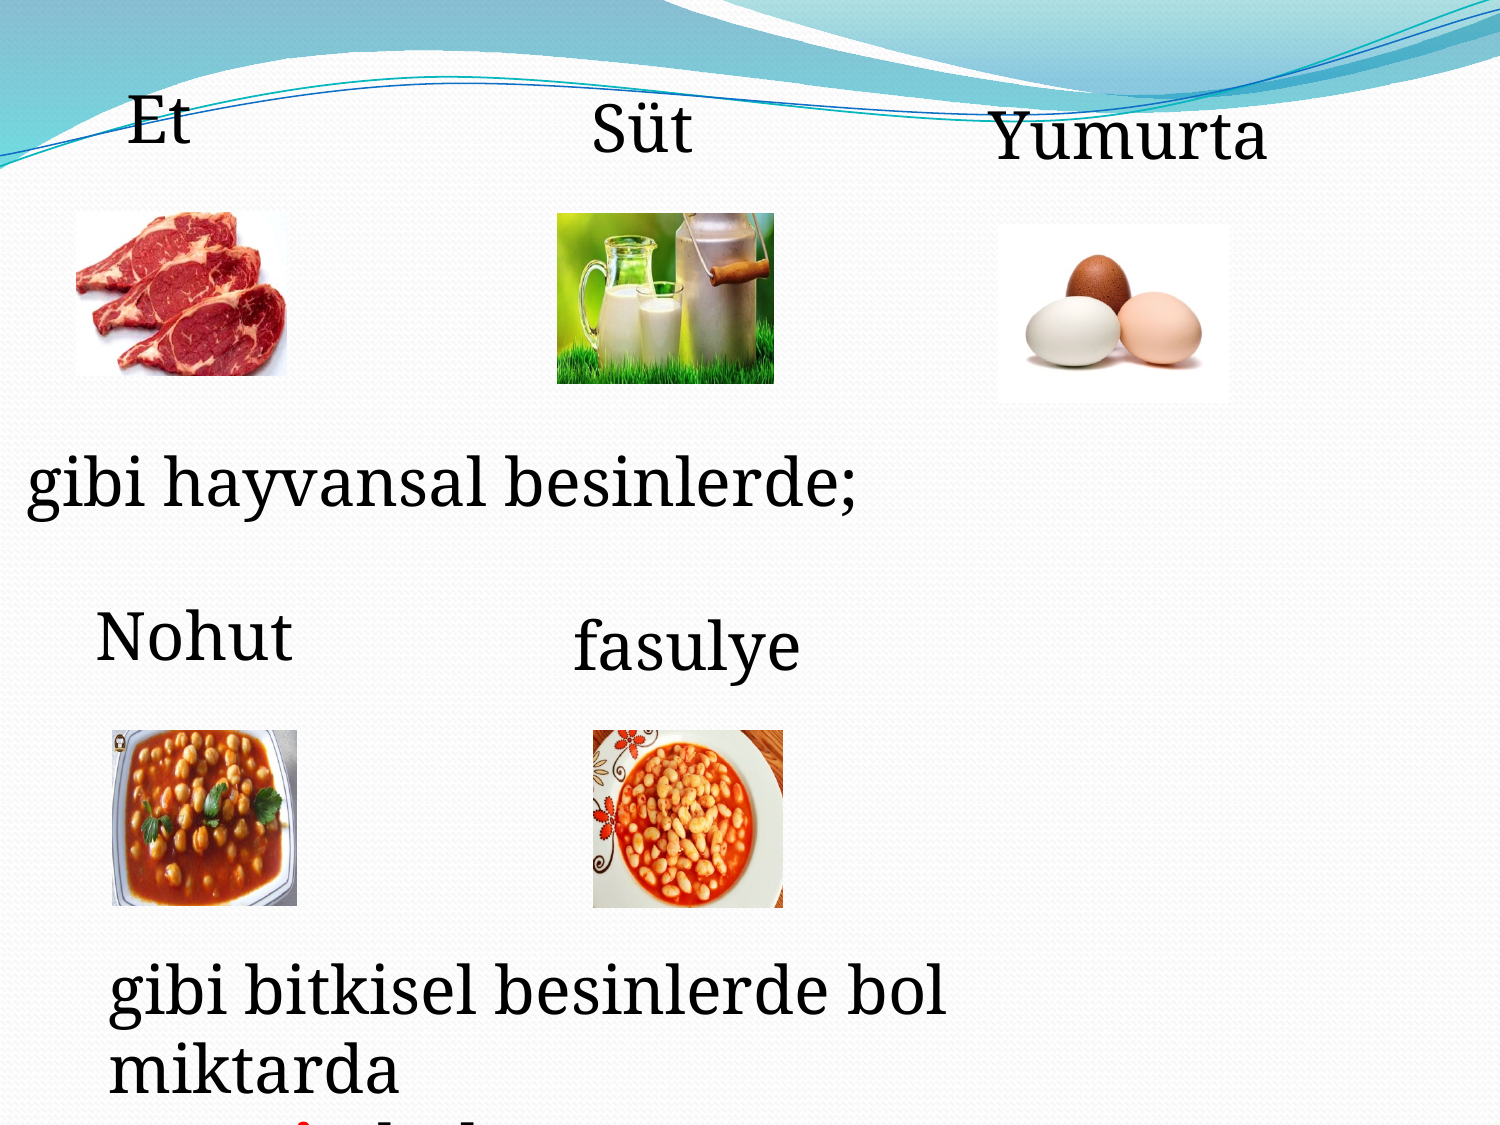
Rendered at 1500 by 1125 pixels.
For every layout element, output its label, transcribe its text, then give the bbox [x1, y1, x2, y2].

text_box gibi bitkisel besinlerde bol miktarda protein bulunur. [93, 940, 1207, 1125]
picture [556, 212, 774, 384]
picture [76, 211, 287, 376]
list Et [112, 68, 349, 199]
picture [592, 730, 783, 908]
picture [997, 224, 1229, 403]
text_box Yumurta [973, 85, 1286, 181]
text_box gibi hayvansal besinlerde; [11, 432, 875, 528]
text_box Süt [576, 78, 754, 173]
text_box Nohut [81, 586, 309, 681]
text_box fasulye [558, 596, 818, 691]
picture [112, 730, 297, 907]
